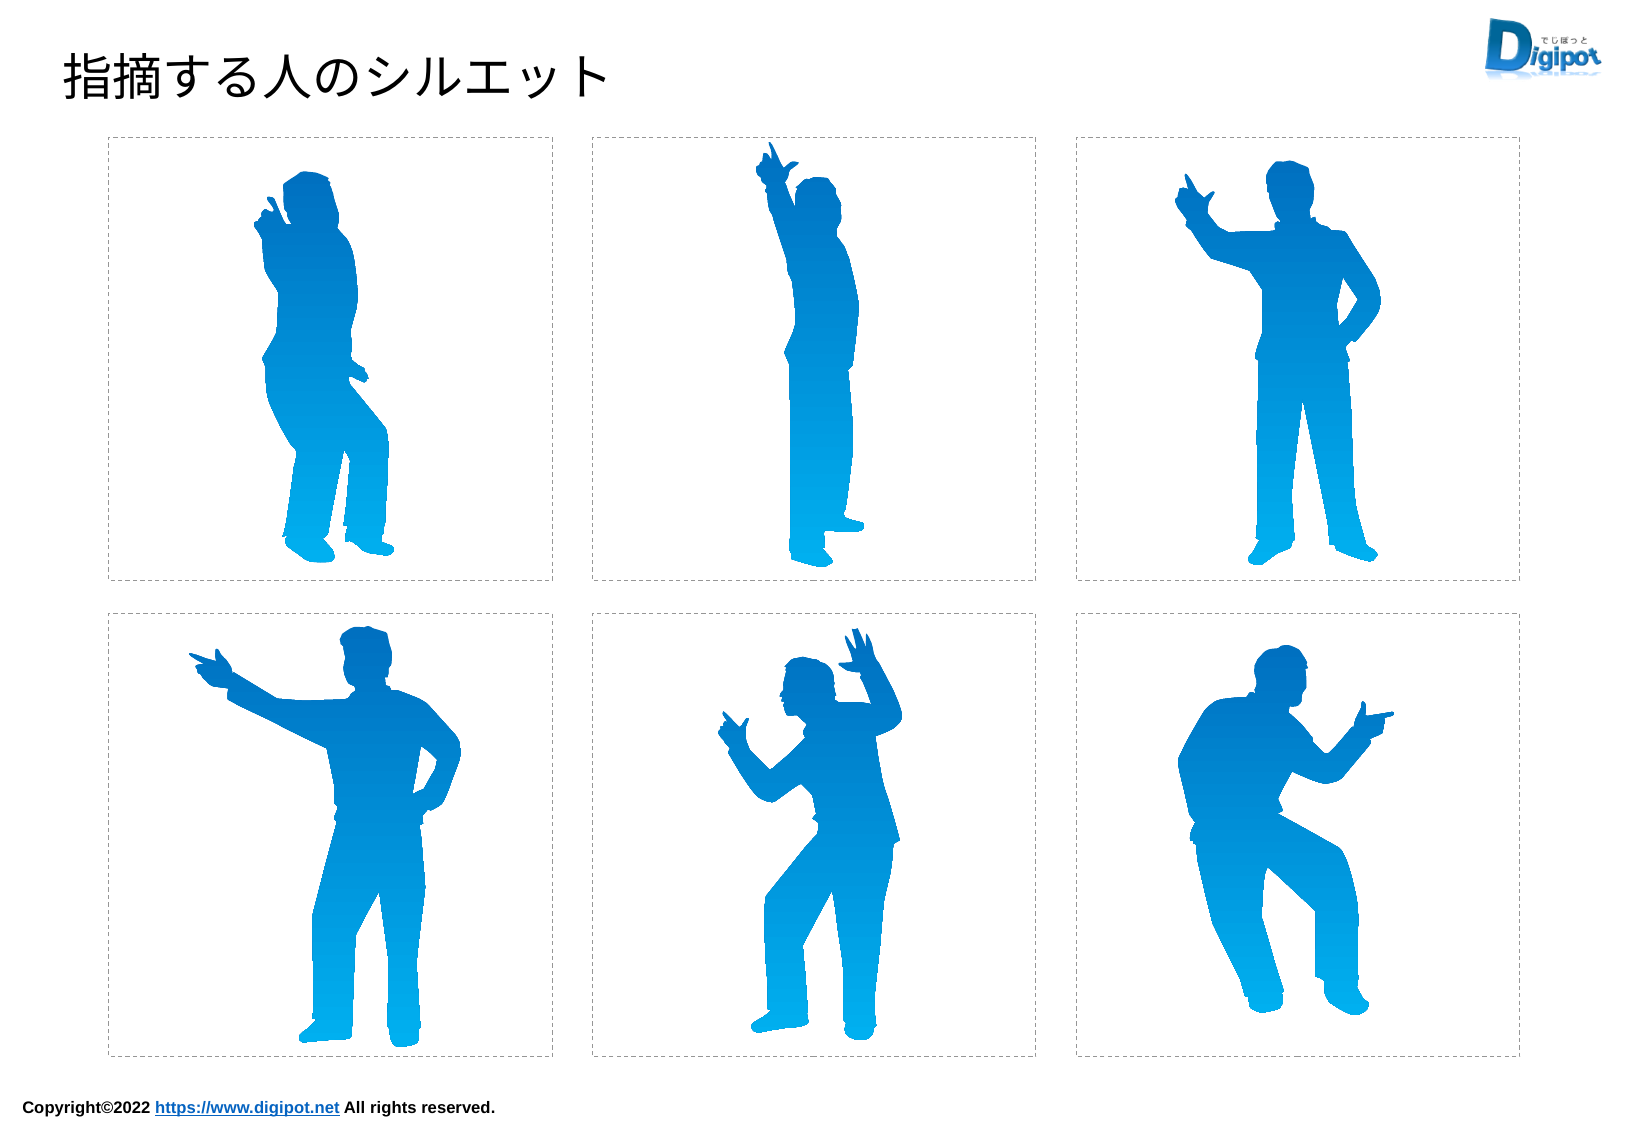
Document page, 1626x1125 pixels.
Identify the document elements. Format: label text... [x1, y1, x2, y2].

text_box [718, 628, 902, 1041]
text_box [1174, 160, 1382, 566]
text_box [1177, 645, 1395, 1016]
text_box [755, 141, 865, 567]
text_box [253, 171, 395, 563]
text_box 指摘する人のシルエット [48, 38, 628, 113]
picture [1485, 18, 1602, 82]
text_box [189, 626, 462, 1047]
